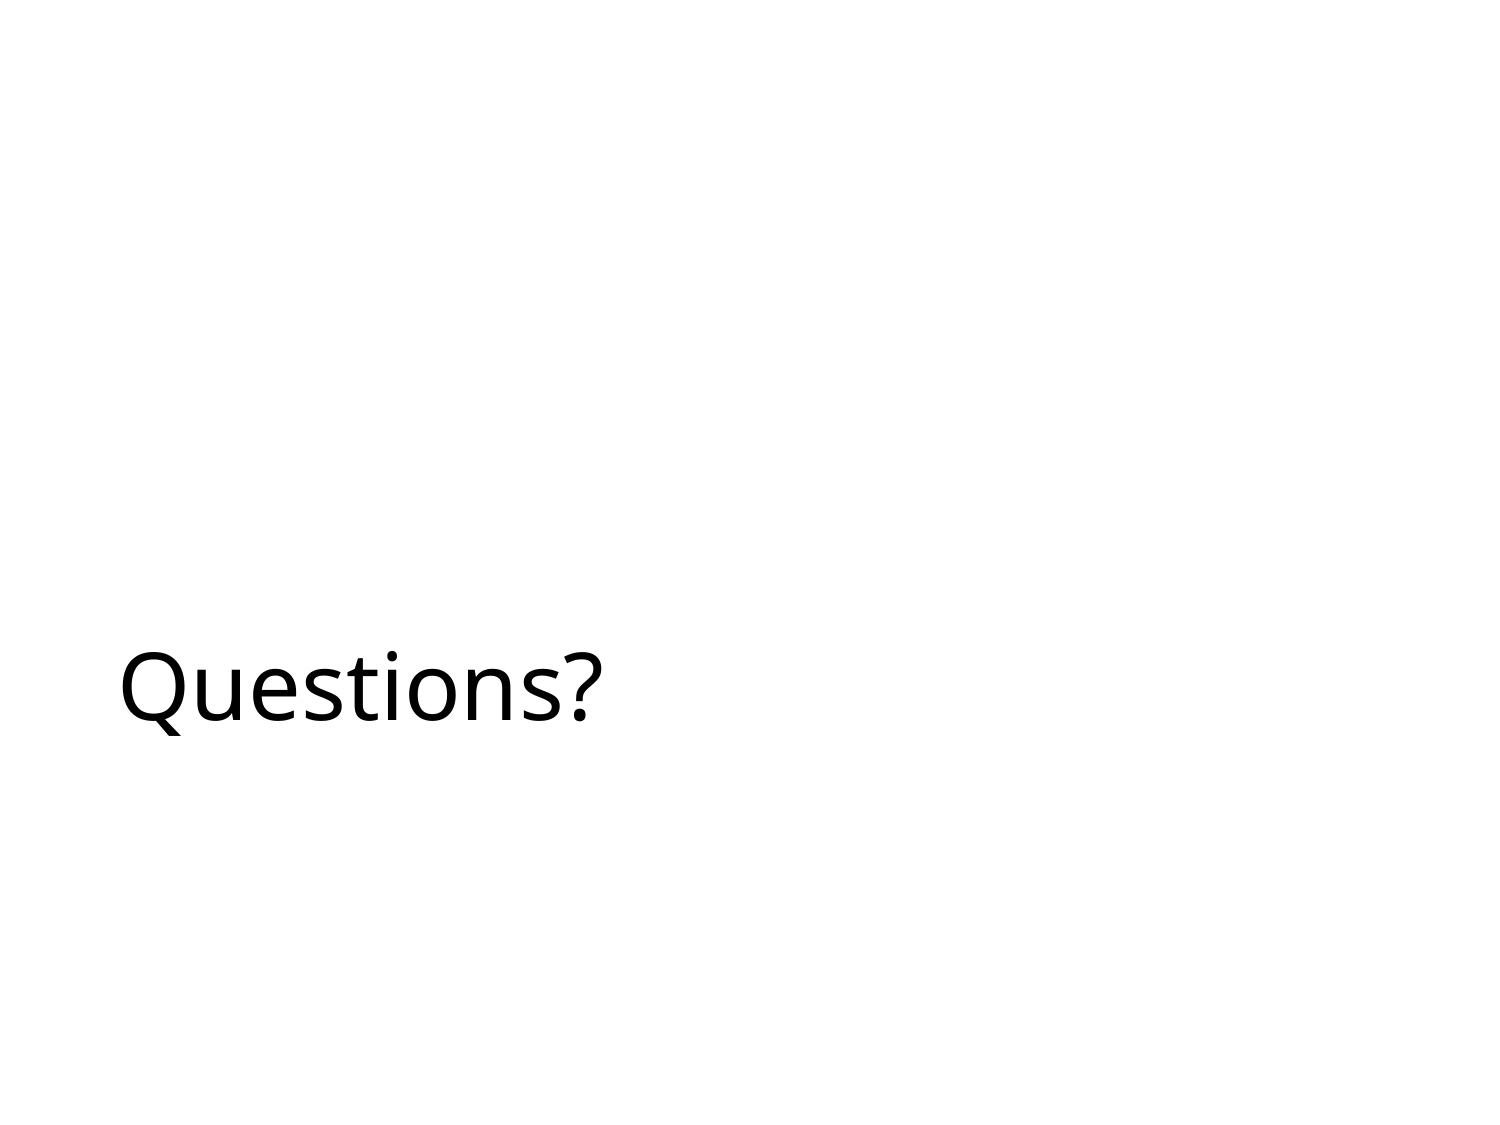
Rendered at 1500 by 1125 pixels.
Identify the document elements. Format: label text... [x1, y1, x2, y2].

title Questions? [102, 280, 1397, 749]
